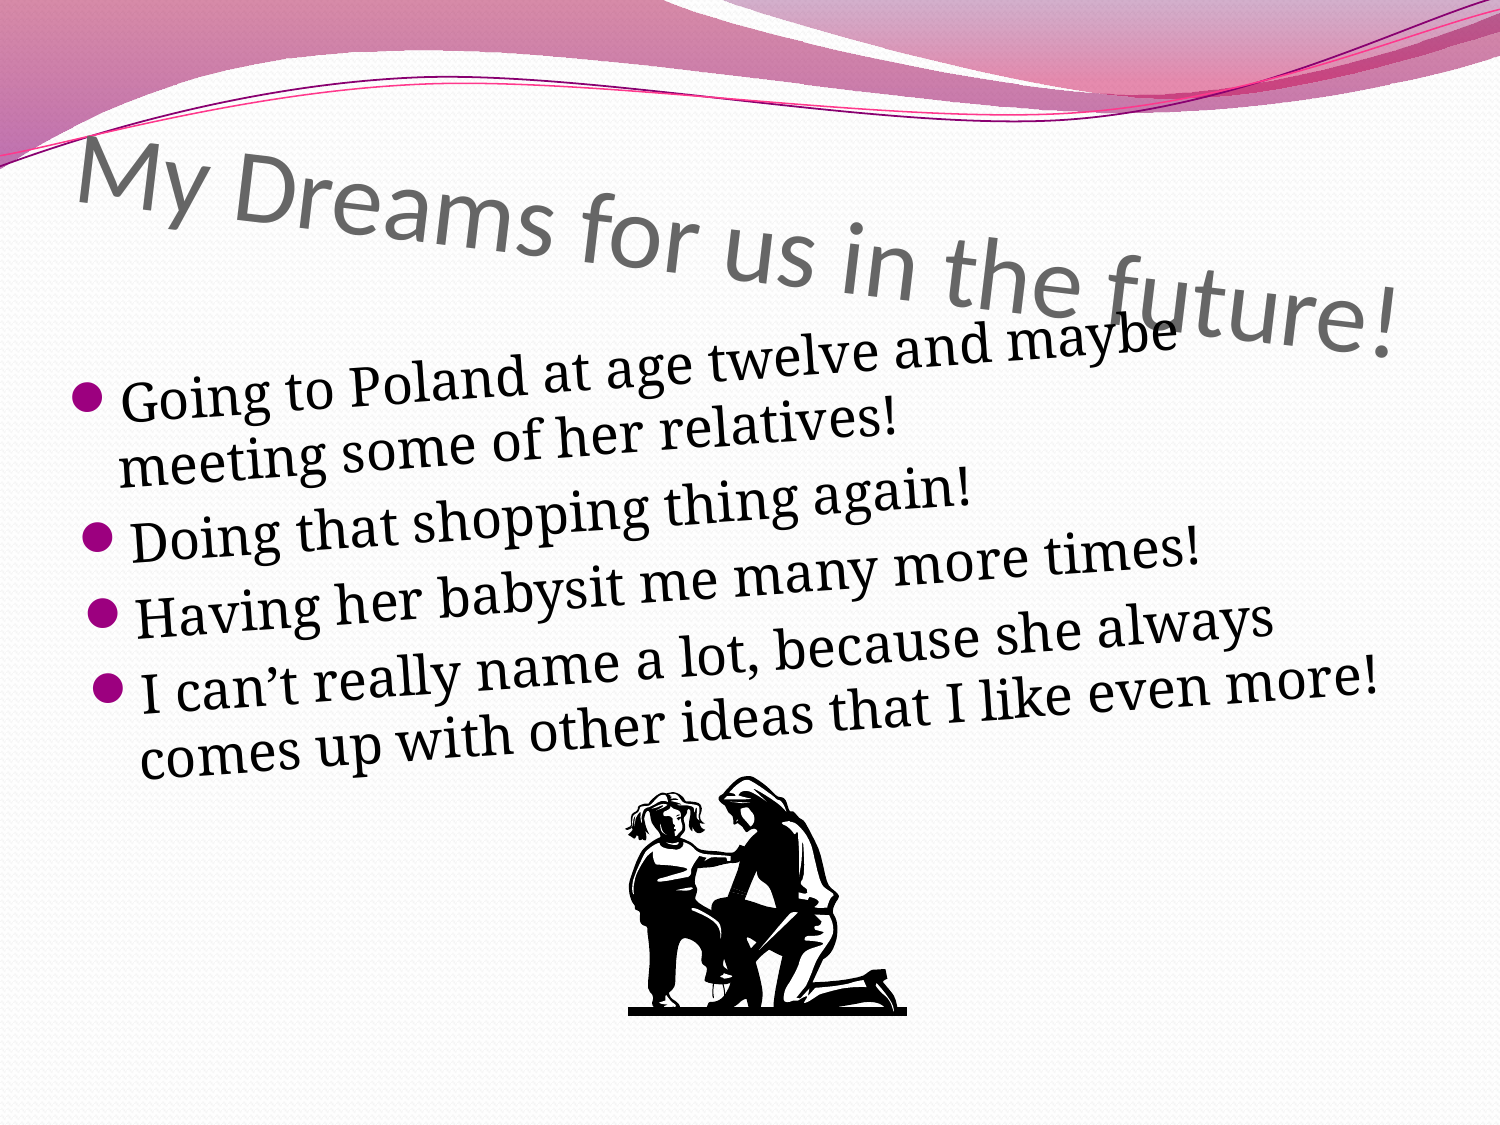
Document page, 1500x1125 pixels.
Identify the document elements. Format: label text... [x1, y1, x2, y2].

picture [624, 774, 908, 1019]
title My Dreams for us in the future! [68, 35, 1432, 383]
list Going to Poland at age twelve and maybe meeting some of her relatives! Doing that shopping thing again! Having her babysit me many more times! I can’t really name a lot, because she always comes up with other ideas that I like even more! [51, 270, 1449, 1085]
